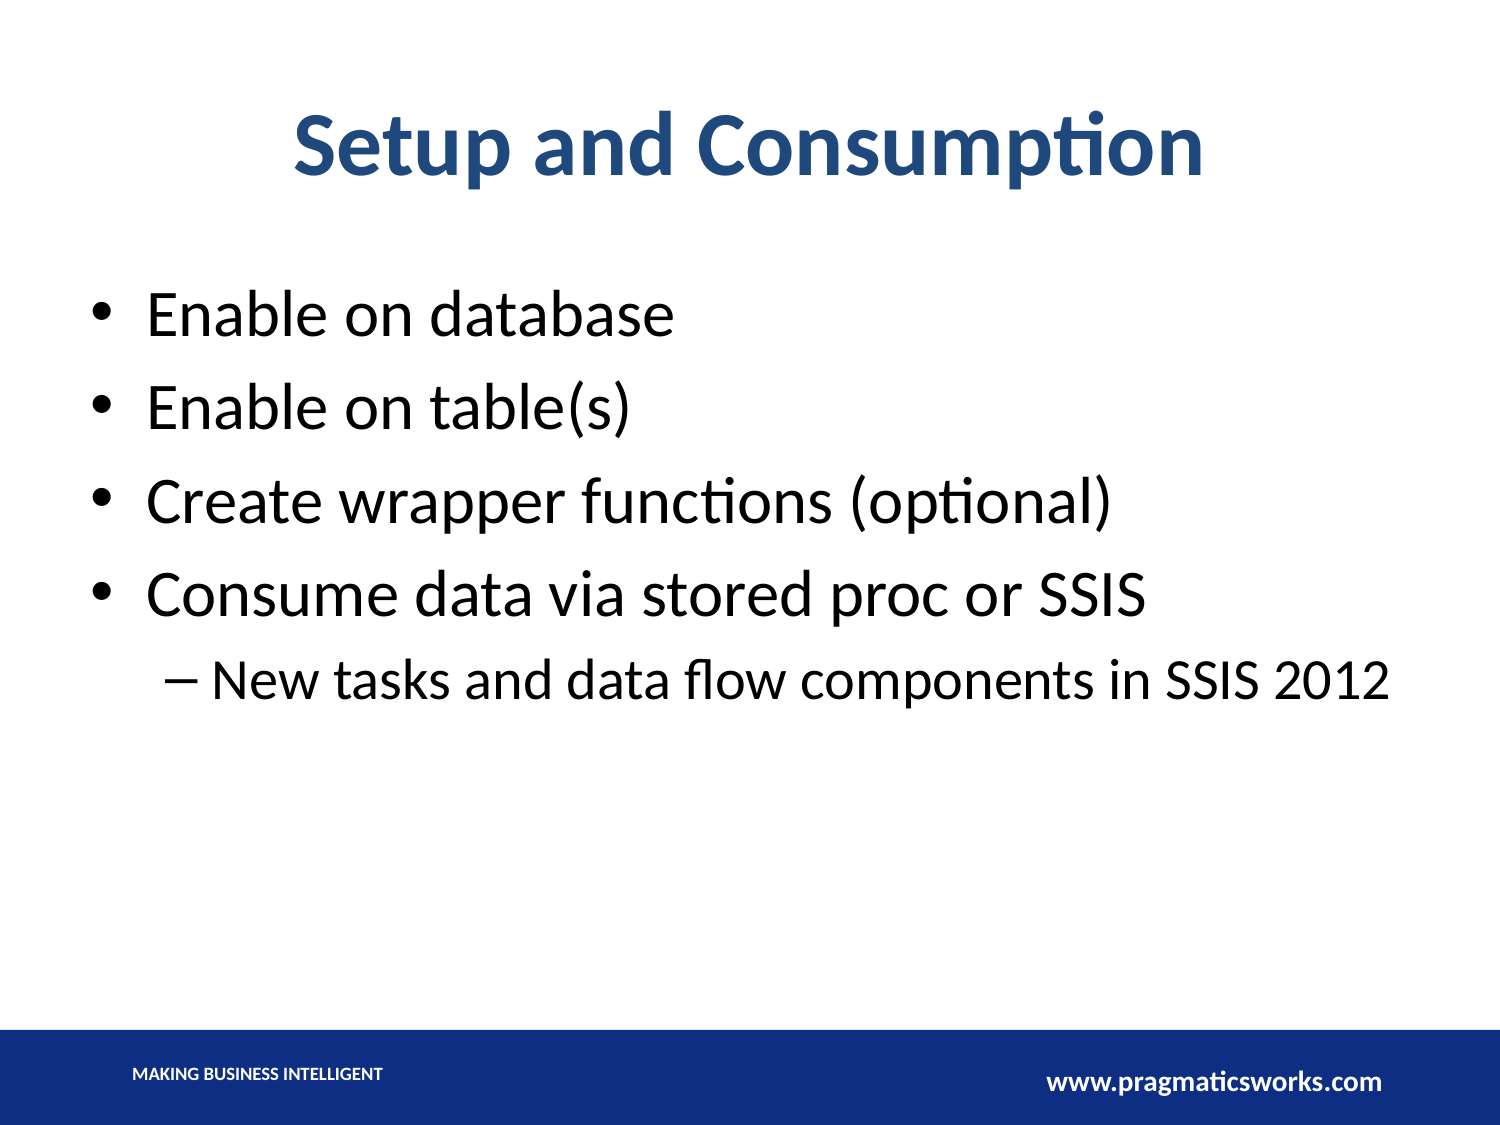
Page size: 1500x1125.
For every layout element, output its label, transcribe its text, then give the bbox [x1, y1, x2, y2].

list Enable on database Enable on table(s) Create wrapper functions (optional) Consume data via stored proc or SSIS New tasks and data flow components in SSIS 2012 [75, 262, 1425, 1005]
title Setup and Consumption [75, 45, 1425, 233]
